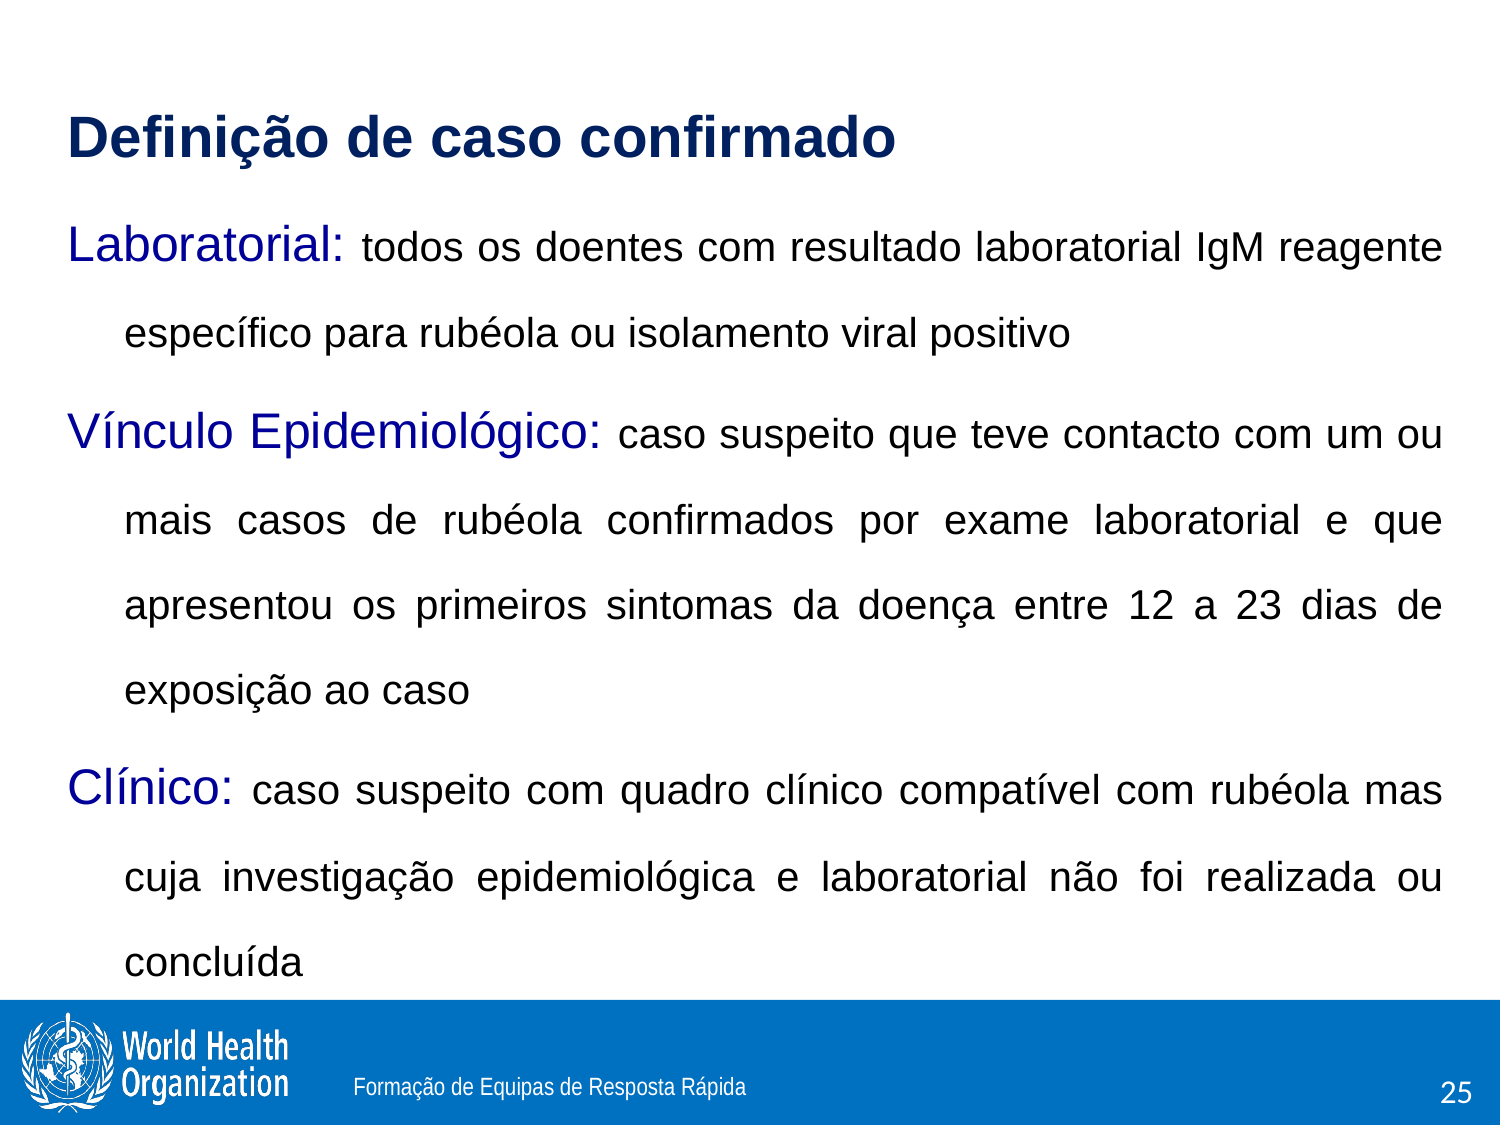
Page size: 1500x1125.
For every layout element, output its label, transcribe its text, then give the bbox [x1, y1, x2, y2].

text_box Definição de caso confirmado Laboratorial: todos os doentes com resultado laboratorial IgM reagente específico para rubéola ou isolamento viral positivo Vínculo Epidemiológico: caso suspeito que teve contacto com um ou mais casos de rubéola confirmados por exame laboratorial e que apresentou os primeiros sintomas da doença entre 12 a 23 dias de exposição ao caso Clínico: caso suspeito com quadro clínico compatível com rubéola mas cuja investigação epidemiológica e laboratorial não foi realizada ou concluída [53, 42, 1459, 1000]
picture [21, 1012, 288, 1113]
